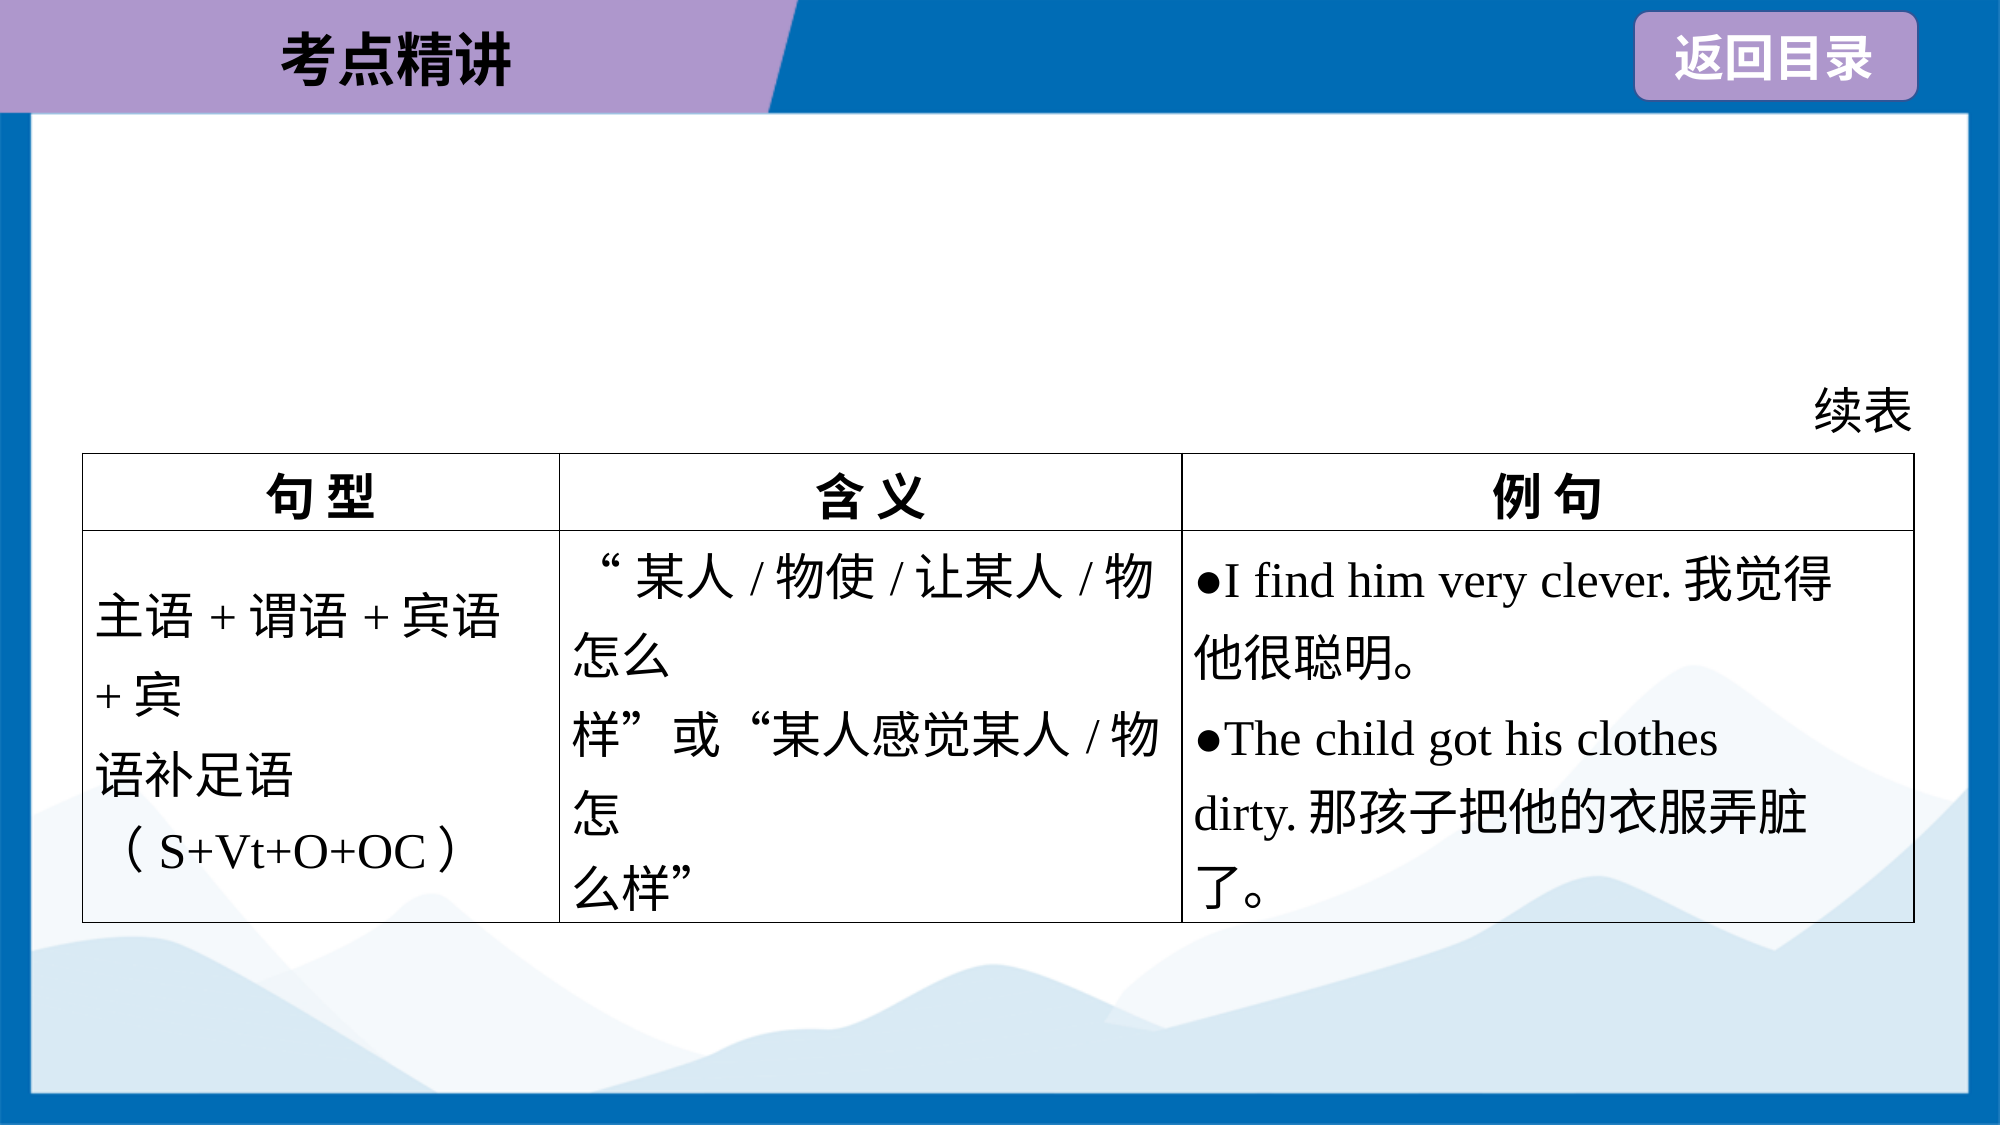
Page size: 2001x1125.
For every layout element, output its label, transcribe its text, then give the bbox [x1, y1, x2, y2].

table_cell 主语+谓语+宾语+宾 语补足语 （S+Vt+O+OC） [83, 531, 559, 922]
text_box 续表 [1813, 352, 1914, 440]
table_header 含 义 [560, 454, 1181, 530]
table_header 例 句 [1183, 454, 1913, 530]
table_header 句 型 [83, 454, 559, 530]
table_cell “某人/物使/让某人/物怎么 样”或“某人感觉某人/物怎 么样” [560, 531, 1181, 922]
picture [0, 0, 2000, 1125]
table_cell ●I find him very clever.我觉得 他很聪明。 ●The child got his clothes dirty.那孩子把他的衣服弄脏了。 [1183, 531, 1913, 922]
